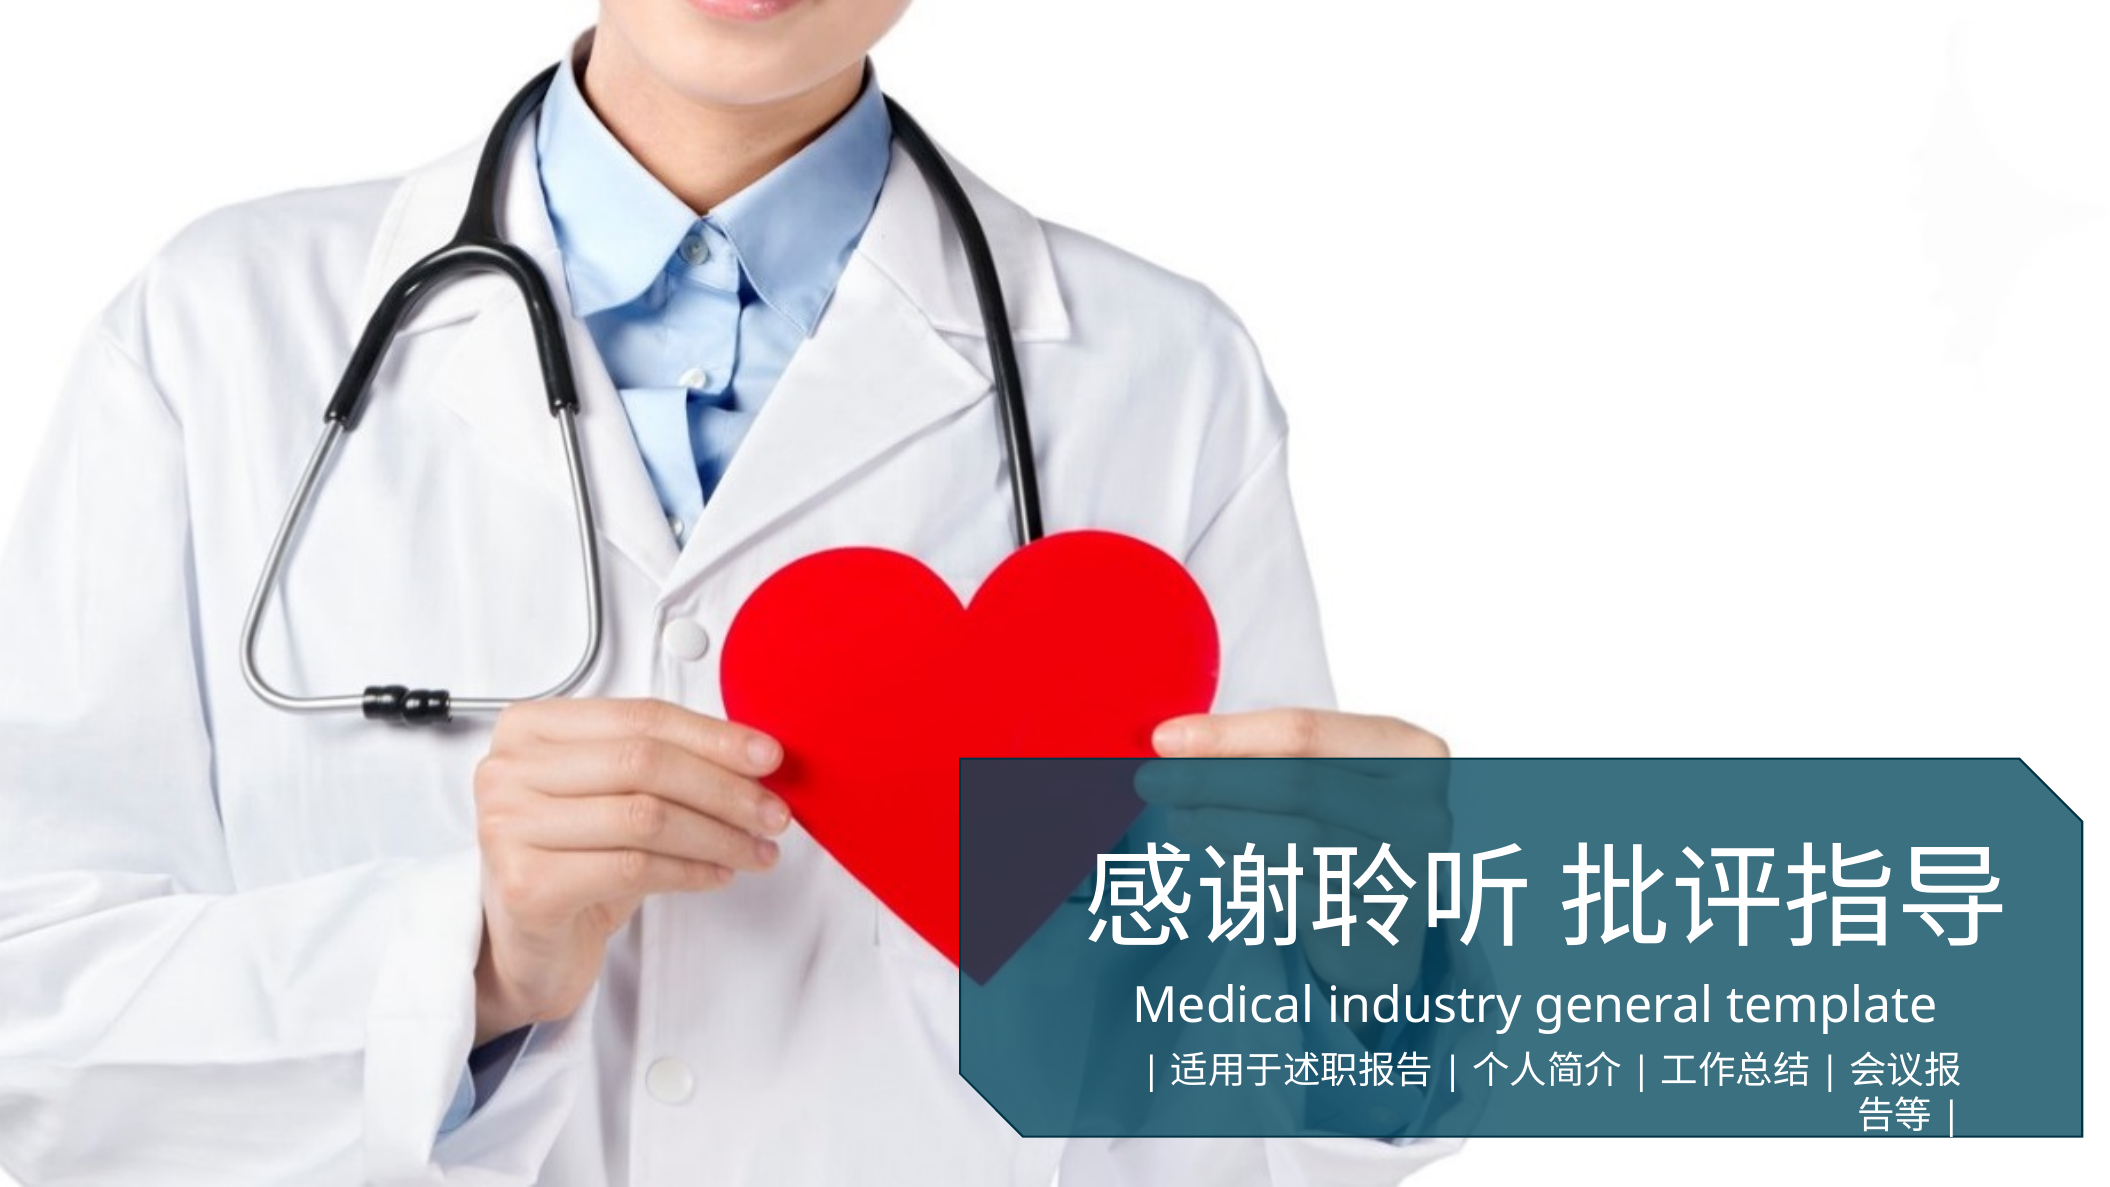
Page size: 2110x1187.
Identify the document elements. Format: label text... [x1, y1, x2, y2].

text_box [0, 0, 2110, 1187]
text_box 感谢聆听 批评指导 [1007, 817, 2024, 1125]
text_box |适用于述职报告|个人简介|工作总结|会议报告等| [1113, 1125, 1977, 1144]
text_box [959, 757, 2084, 1138]
